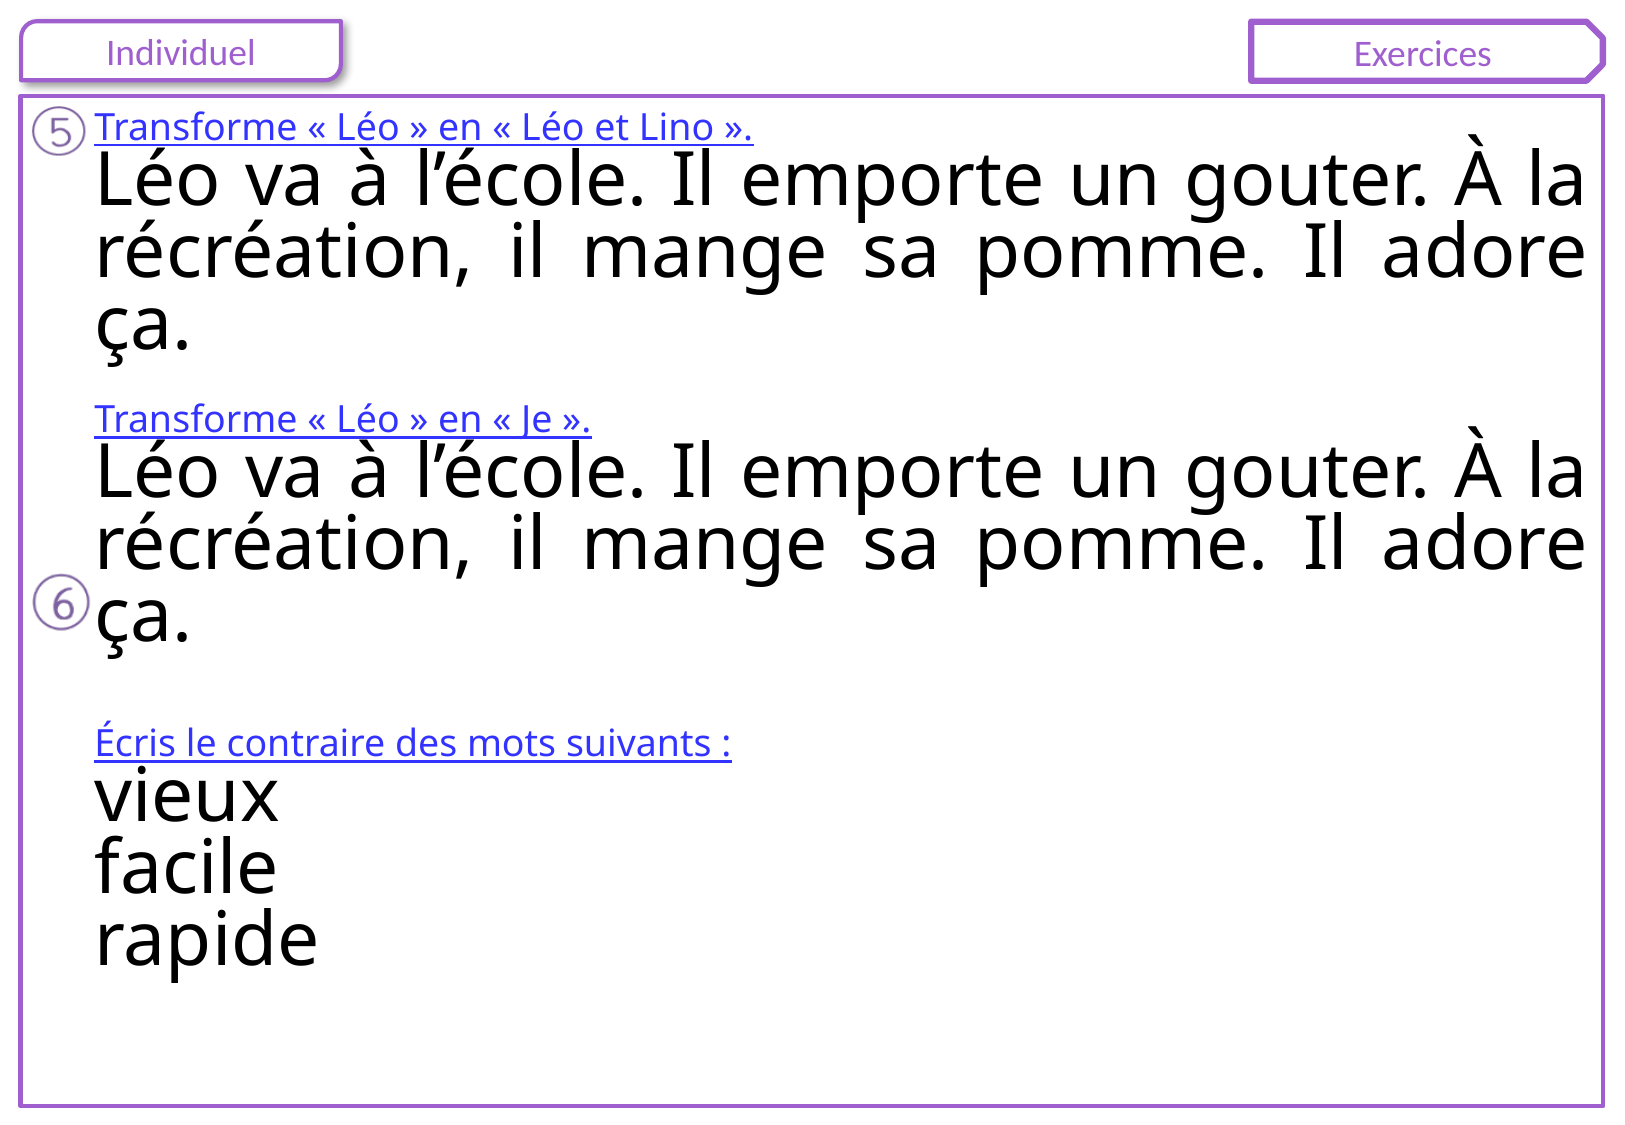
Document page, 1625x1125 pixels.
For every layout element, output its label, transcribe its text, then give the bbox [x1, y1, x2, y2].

picture [20, 97, 105, 194]
picture [30, 570, 94, 635]
list Transforme « Léo » en « Léo et Lino ». Léo va à l’école. Il emporte un gouter. À la récréation, il mange sa pomme. Il adore ça. Transforme « Léo » en « Je ». Léo va à l’école. Il emporte un gouter. À la récréation, il mange sa pomme. Il adore ça. Écris le contraire des mots suivants : vieux facile rapide [18, 94, 1605, 1108]
